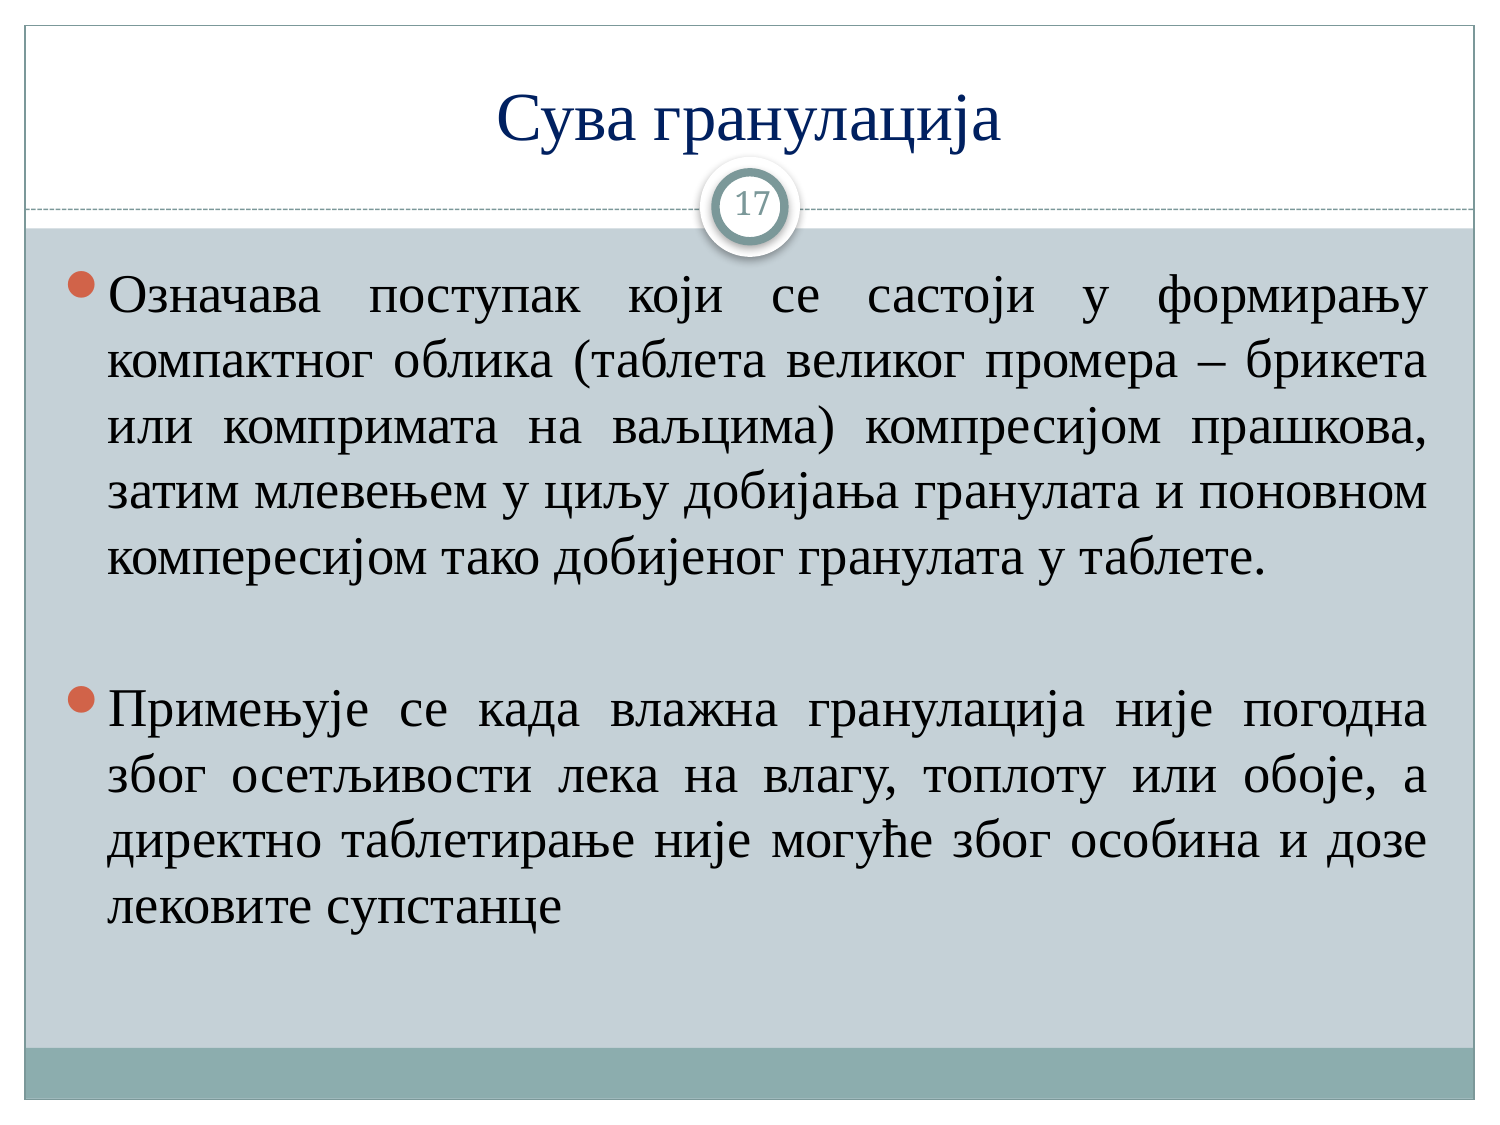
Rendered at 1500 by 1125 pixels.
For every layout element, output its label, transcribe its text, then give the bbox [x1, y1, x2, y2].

list Означава поступак који се састоји у формирању компактног облика (таблета великог промера – брикета или компримата на ваљцима) компресијом прашкова, затим млевењем у циљу добијања гранулата и поновном компересијом тако добијеног гранулата у таблете. Примењује се када влажна гранулација није погодна због осетљивости лека на влагу, топлоту или обоје, а директно таблетирање није могуће због особина и дозе лековите супстанце [49, 250, 1445, 1001]
title Сува гранулација [49, 37, 1450, 162]
slide_number 17 [715, 168, 791, 241]
